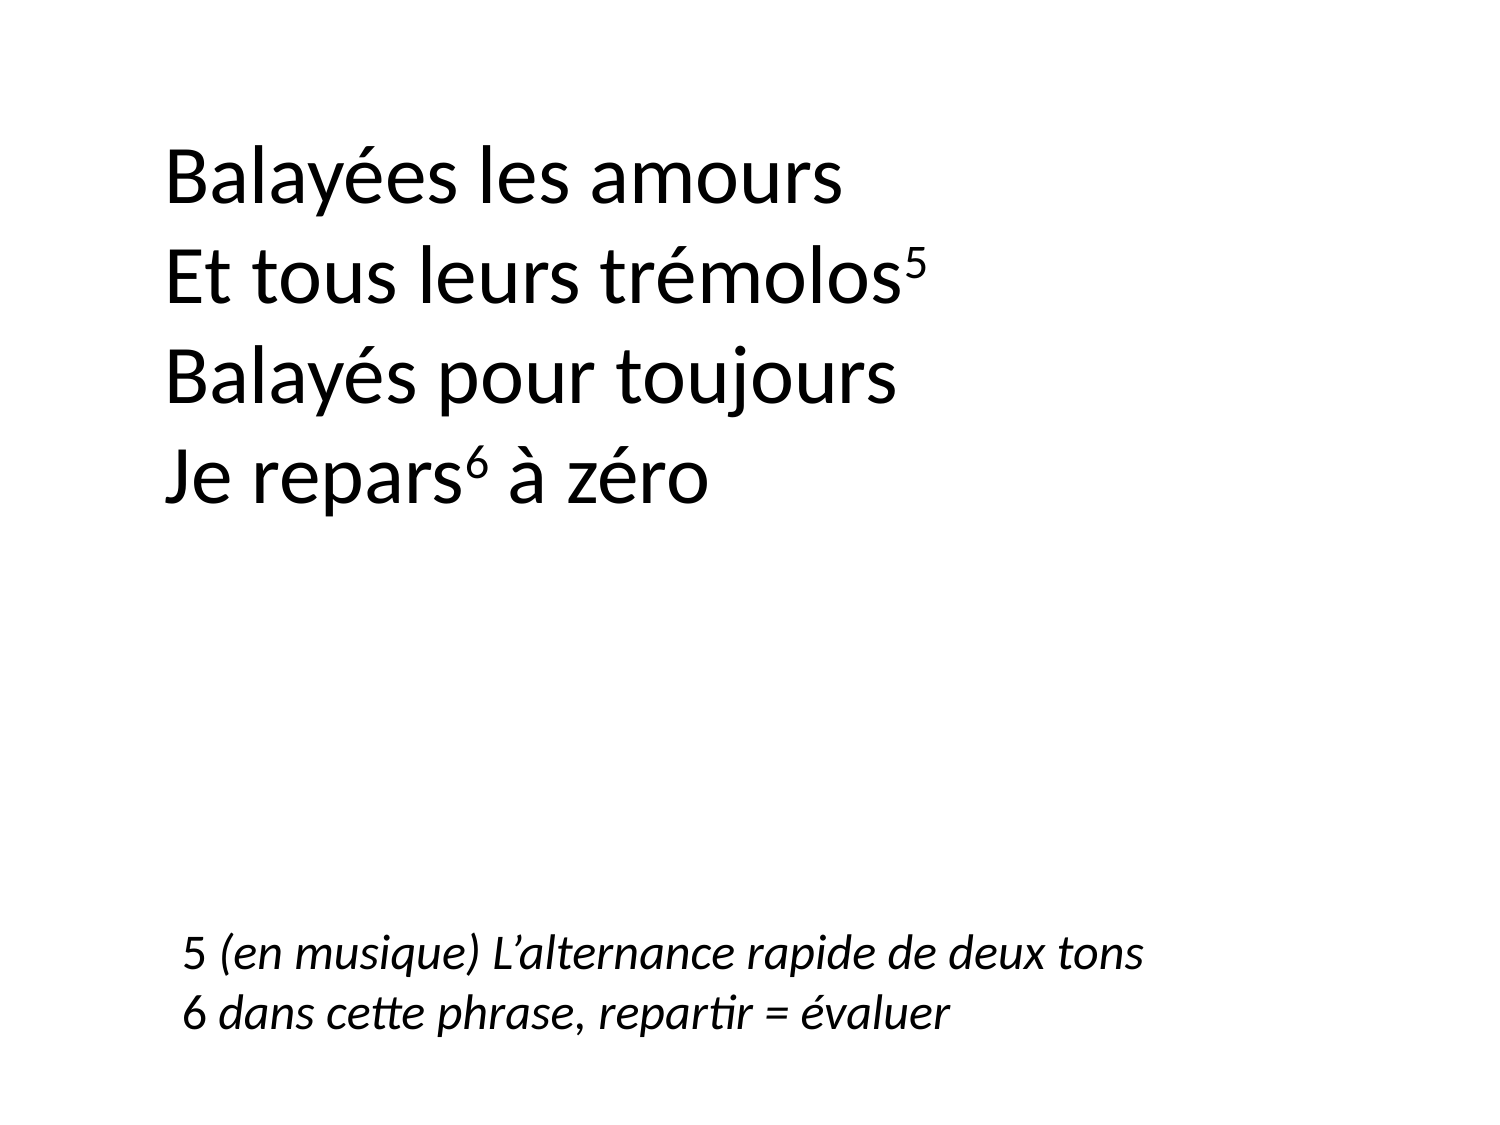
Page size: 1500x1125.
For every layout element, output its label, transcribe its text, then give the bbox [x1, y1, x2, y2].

text_box Balayées les amours Et tous leurs trémolos5 Balayés pour toujours Je repars6 à zéro [149, 112, 1275, 528]
text_box 5 (en musique) L’alternance rapide de deux tons 6 dans cette phrase, repartir = évaluer [167, 912, 1161, 1048]
